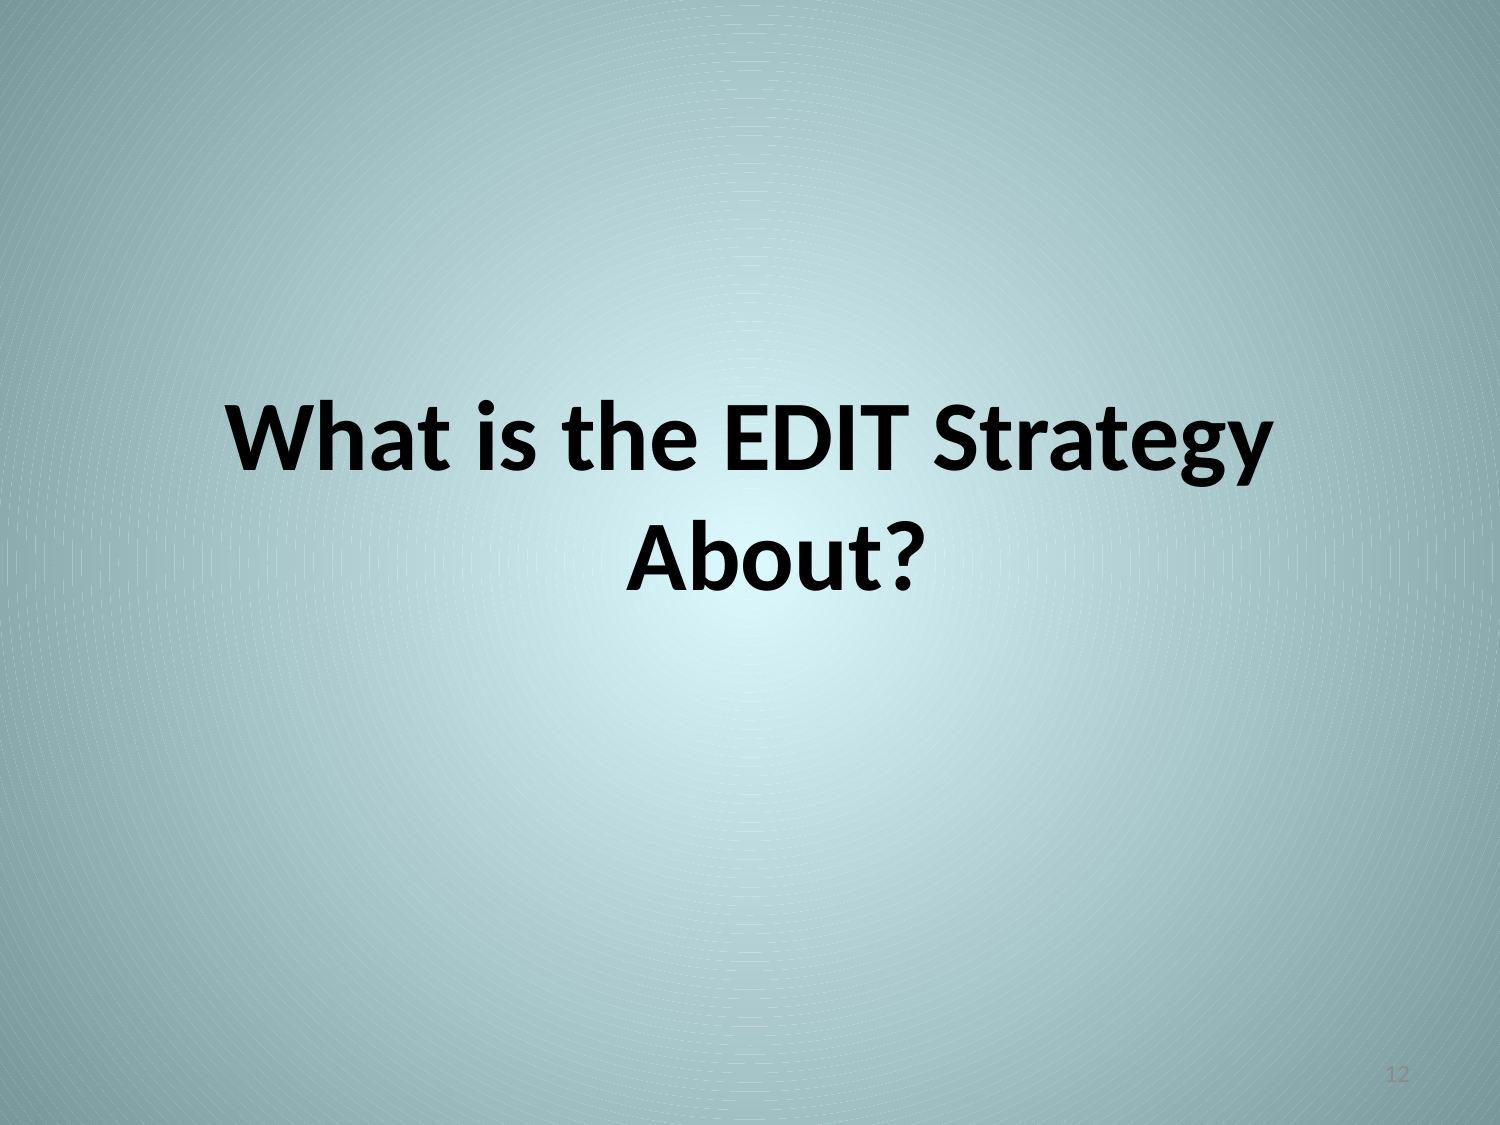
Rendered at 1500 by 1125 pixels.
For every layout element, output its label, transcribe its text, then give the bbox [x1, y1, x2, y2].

slide_number 12 [1074, 1042, 1425, 1103]
list What is the EDIT Strategy About? [75, 262, 1425, 1005]
